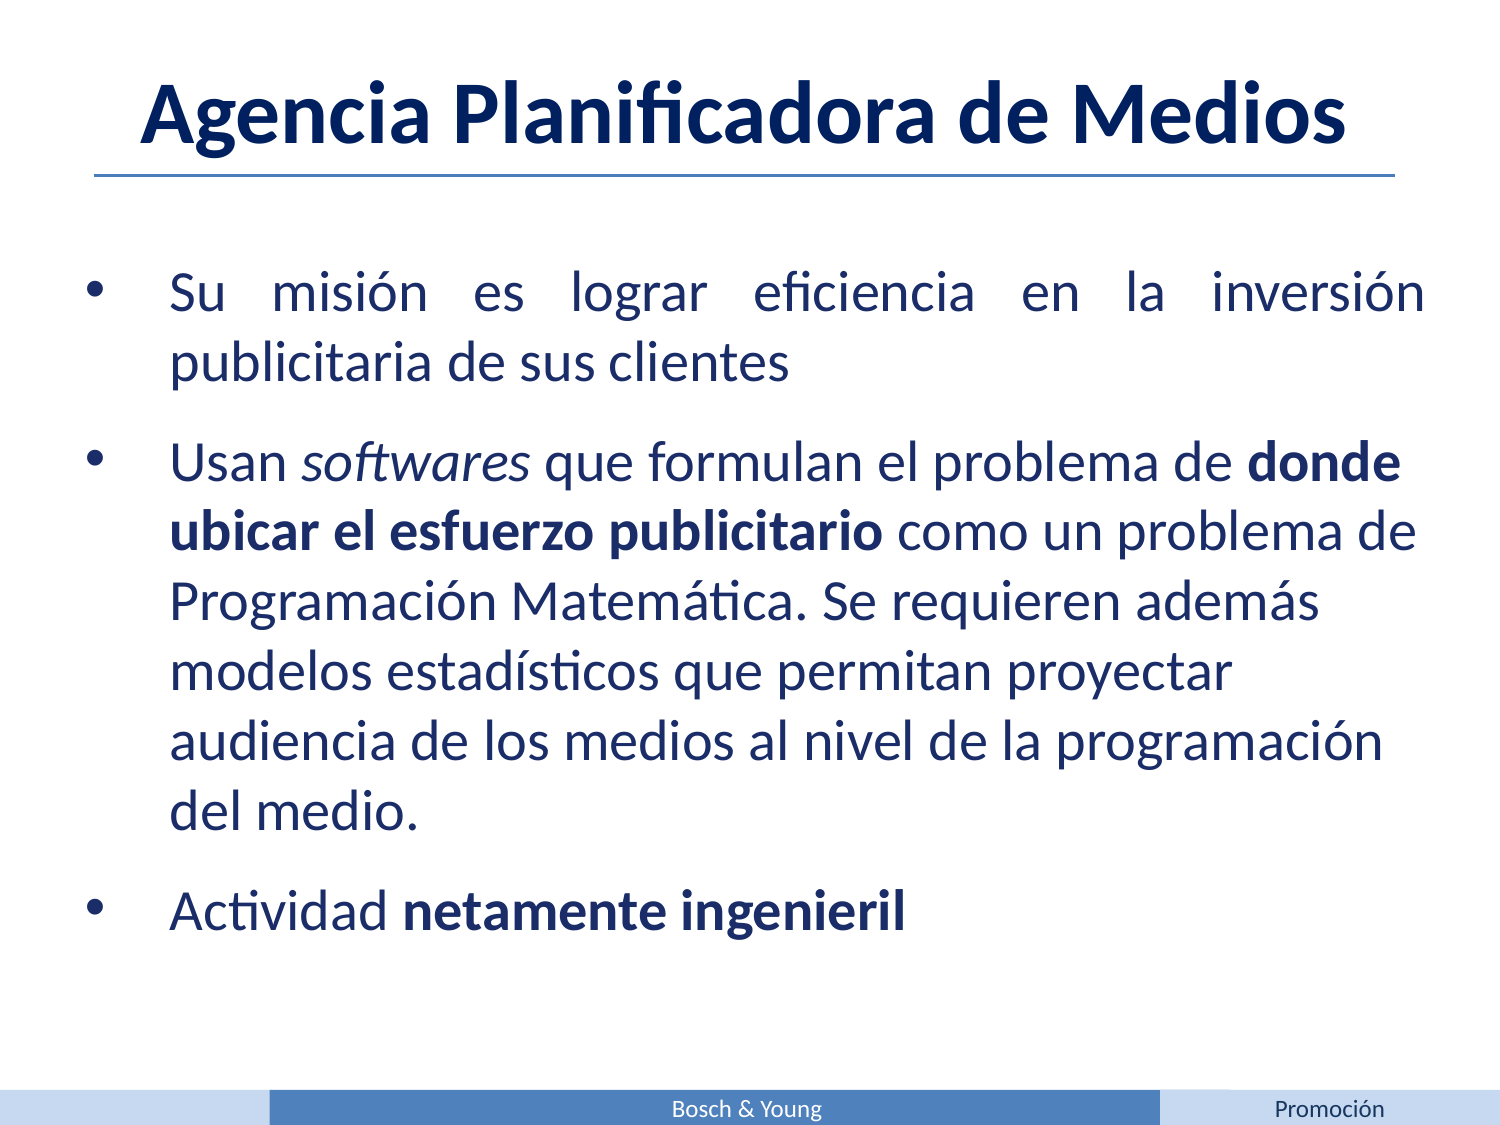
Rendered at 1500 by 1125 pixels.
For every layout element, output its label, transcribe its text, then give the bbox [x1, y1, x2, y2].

text_box Agencia Planificadora de Medios [58, 46, 1430, 170]
text_box Bosch & Young [272, 1088, 1158, 1125]
text_box Su misión es lograr eficiencia en la inversión publicitaria de sus clientes Usan softwares que formulan el problema de donde ubicar el esfuerzo publicitario como un problema de Programación Matemática. Se requieren además modelos estadísticos que permitan proyectar audiencia de los medios al nivel de la programación del medio. Actividad netamente ingenieril [70, 246, 1442, 949]
text_box Promoción [1158, 1088, 1500, 1125]
text_box [0, 1088, 272, 1125]
